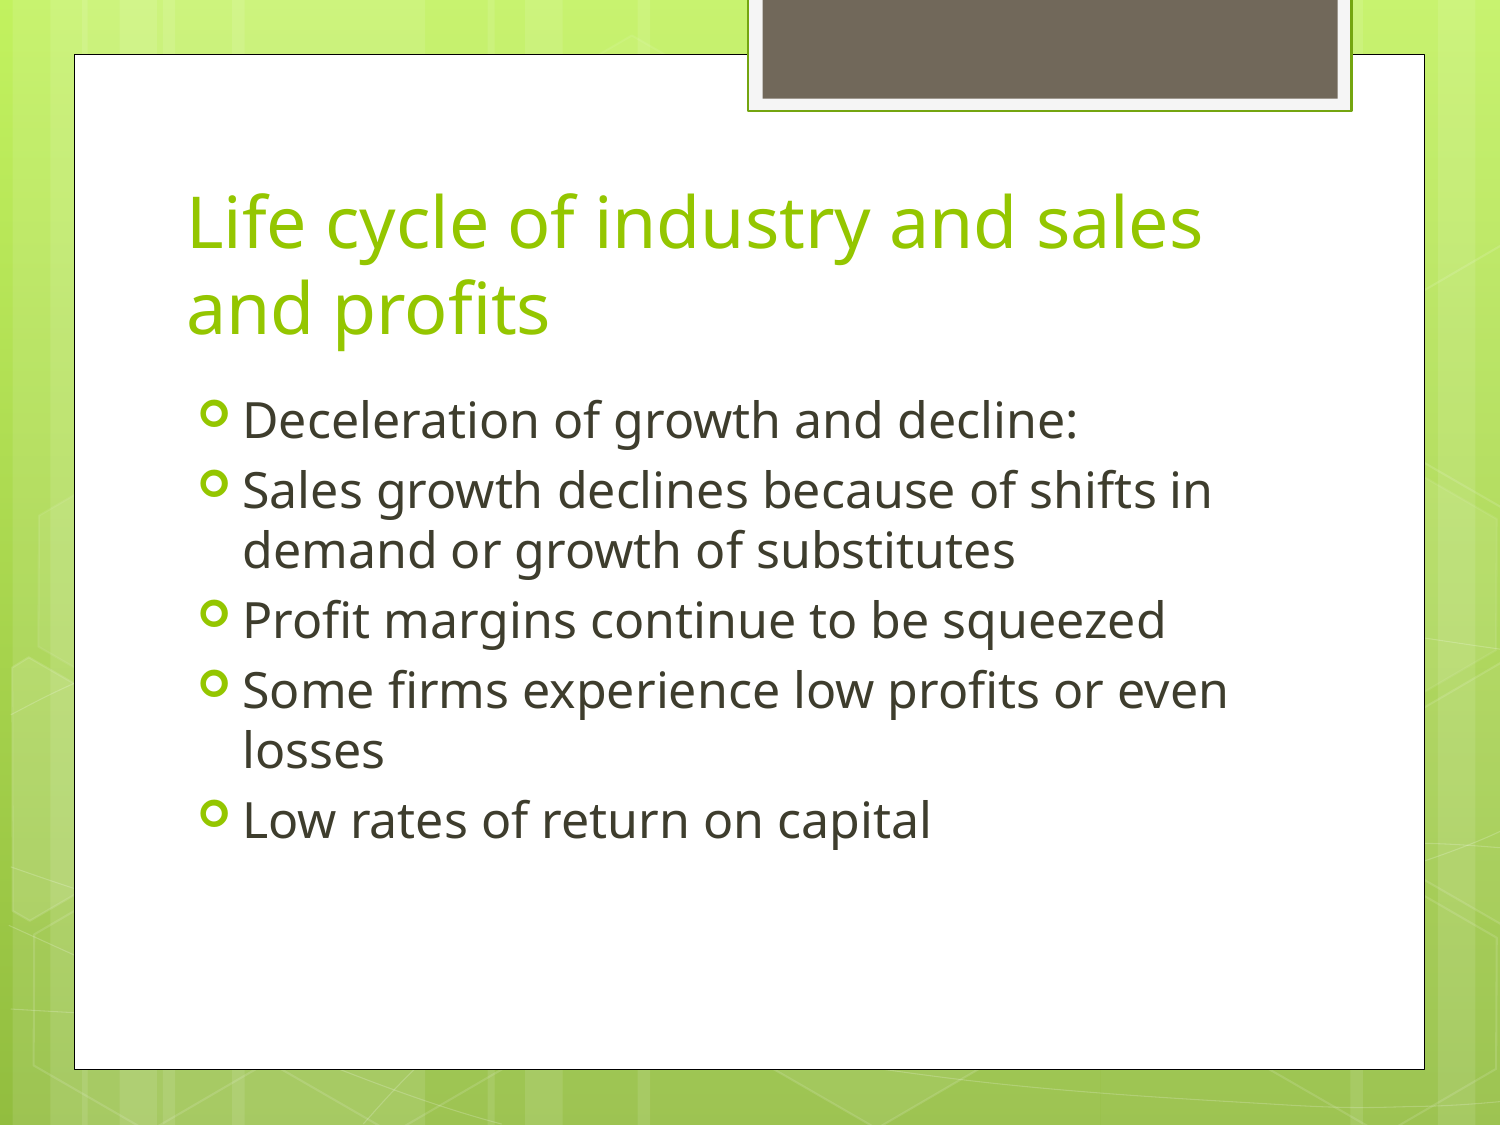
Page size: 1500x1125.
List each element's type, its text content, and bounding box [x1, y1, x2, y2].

list Deceleration of growth and decline: Sales growth declines because of shifts in demand or growth of substitutes Profit margins continue to be squeezed Some firms experience low profits or even losses Low rates of return on capital [171, 381, 1283, 957]
title Life cycle of industry and sales and profits [171, 168, 1324, 357]
